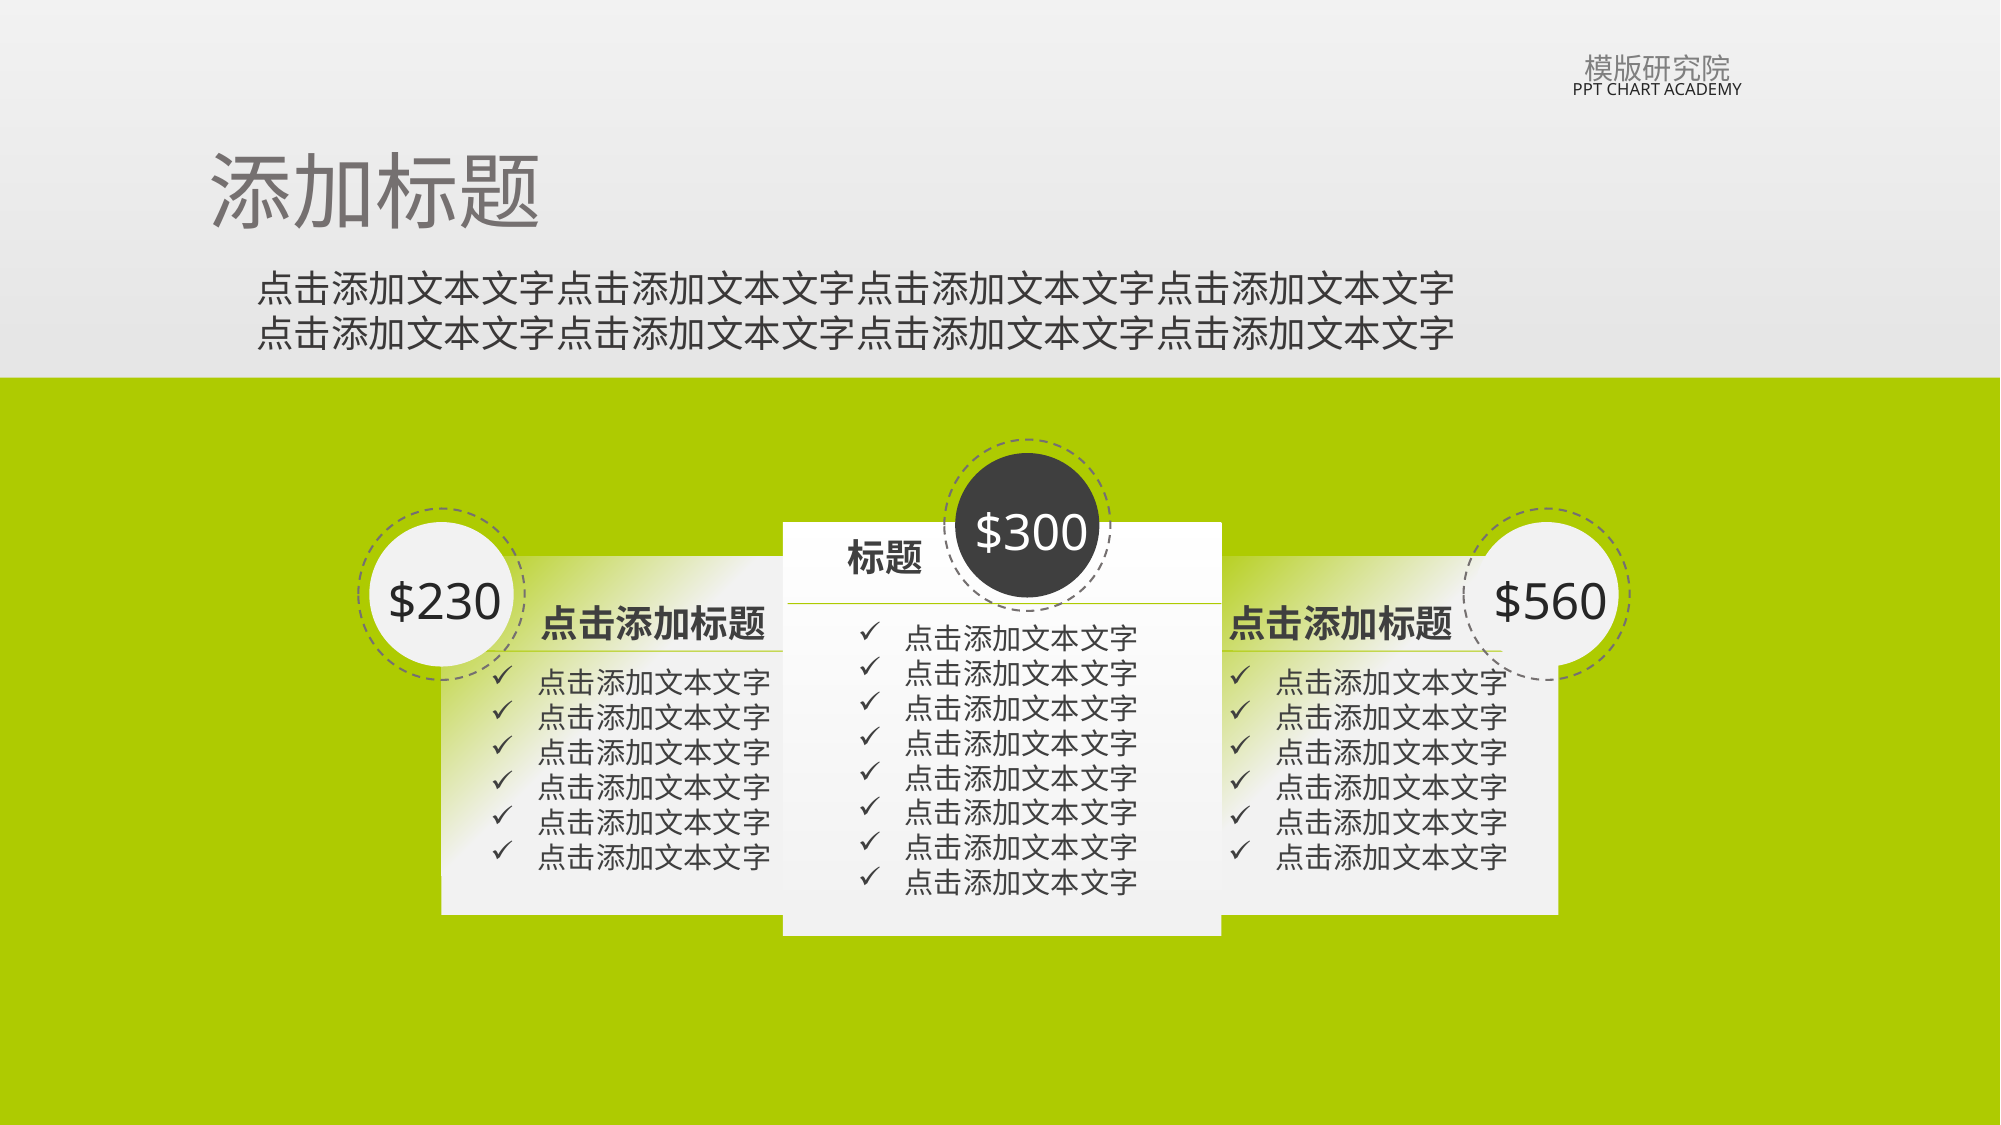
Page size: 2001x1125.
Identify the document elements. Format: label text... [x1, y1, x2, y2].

text_box 点击添加标题 [1222, 592, 1458, 652]
text_box [1222, 556, 1458, 592]
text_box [1568, 42, 1747, 100]
text_box 添加标题 [194, 131, 557, 246]
text_box 点击添加文本文字 点击添加文本文字 点击添加文本文字 点击添加文本文字 点击添加文本文字 点击添加文本文字 [1222, 657, 1525, 882]
text_box [531, 652, 782, 657]
text_box [1222, 652, 1458, 657]
text_box 点击添加文本文字 点击添加文本文字 点击添加文本文字 点击添加文本文字 点击添加文本文字 点击添加文本文字 点击添加文本文字 点击添加文本文字 [843, 612, 1154, 908]
text_box [441, 688, 782, 915]
text_box [782, 522, 1222, 936]
text_box 点击添加标题 [531, 592, 781, 652]
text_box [1463, 508, 1630, 681]
text_box 点击添加文本文字点击添加文本文字点击添加文本文字点击添加文本文字 点击添加文本文字点击添加文本文字点击添加文本文字点击添加文本文字 [241, 257, 1472, 362]
text_box 标题 [833, 527, 938, 587]
text_box [531, 556, 782, 651]
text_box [358, 508, 525, 681]
text_box [0, 377, 2000, 1125]
text_box 点击添加文本文字 点击添加文本文字 点击添加文本文字 点击添加文本文字 点击添加文本文字 点击添加文本文字 [475, 657, 782, 882]
text_box [1222, 688, 1559, 915]
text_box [944, 439, 1111, 612]
